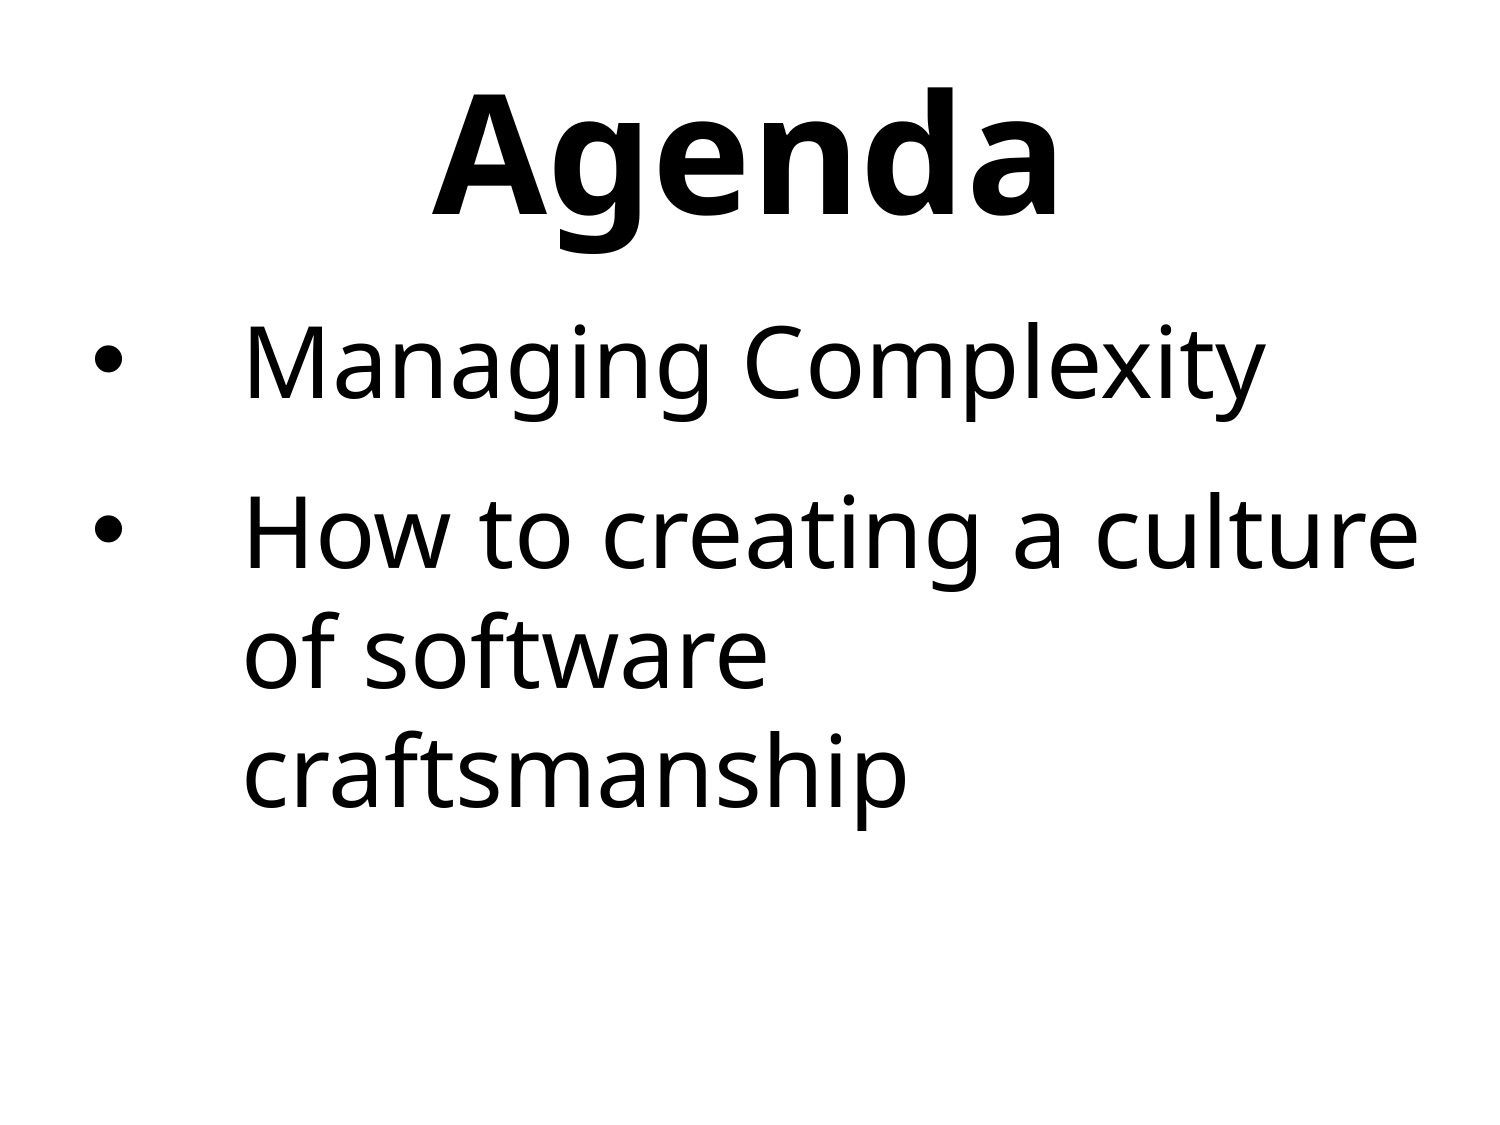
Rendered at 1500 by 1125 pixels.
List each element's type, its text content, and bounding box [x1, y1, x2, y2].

text_box Agenda [0, 40, 1500, 255]
text_box Managing Complexity How to creating a culture of software craftsmanship [76, 290, 1471, 836]
